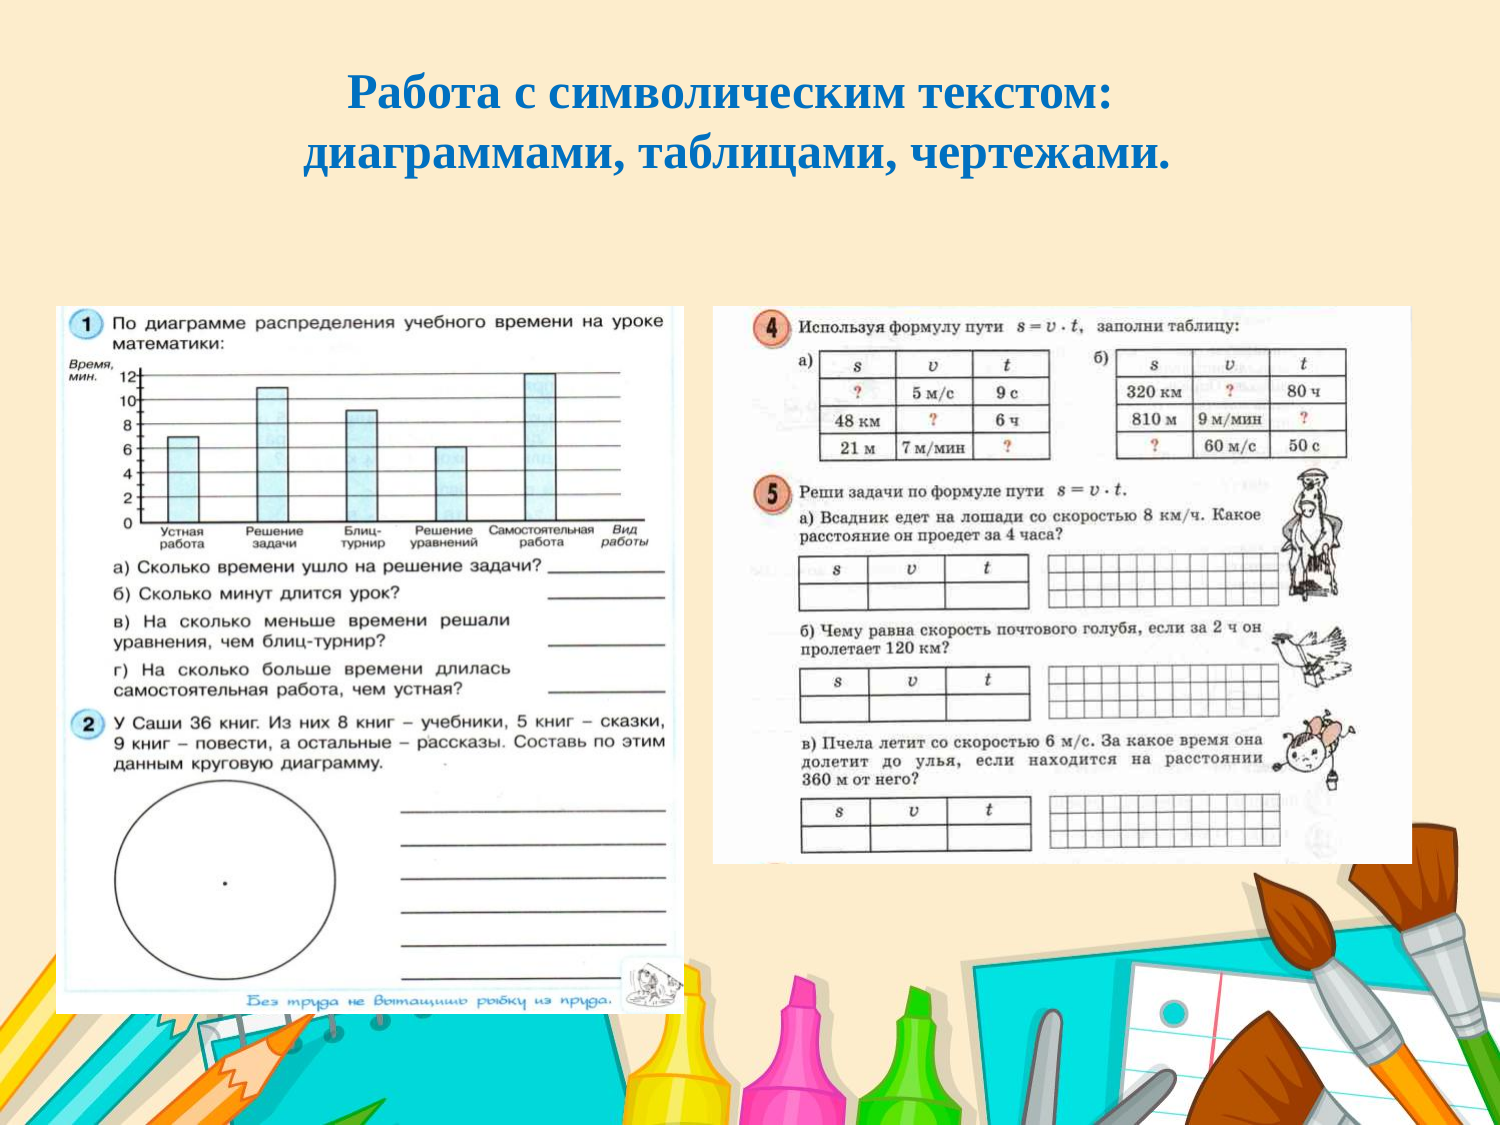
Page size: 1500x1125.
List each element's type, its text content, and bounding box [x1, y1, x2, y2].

text_box Работа с символическим текстом: диаграммами, таблицами, чертежами. [87, 51, 1387, 187]
picture [0, 0, 1500, 1125]
